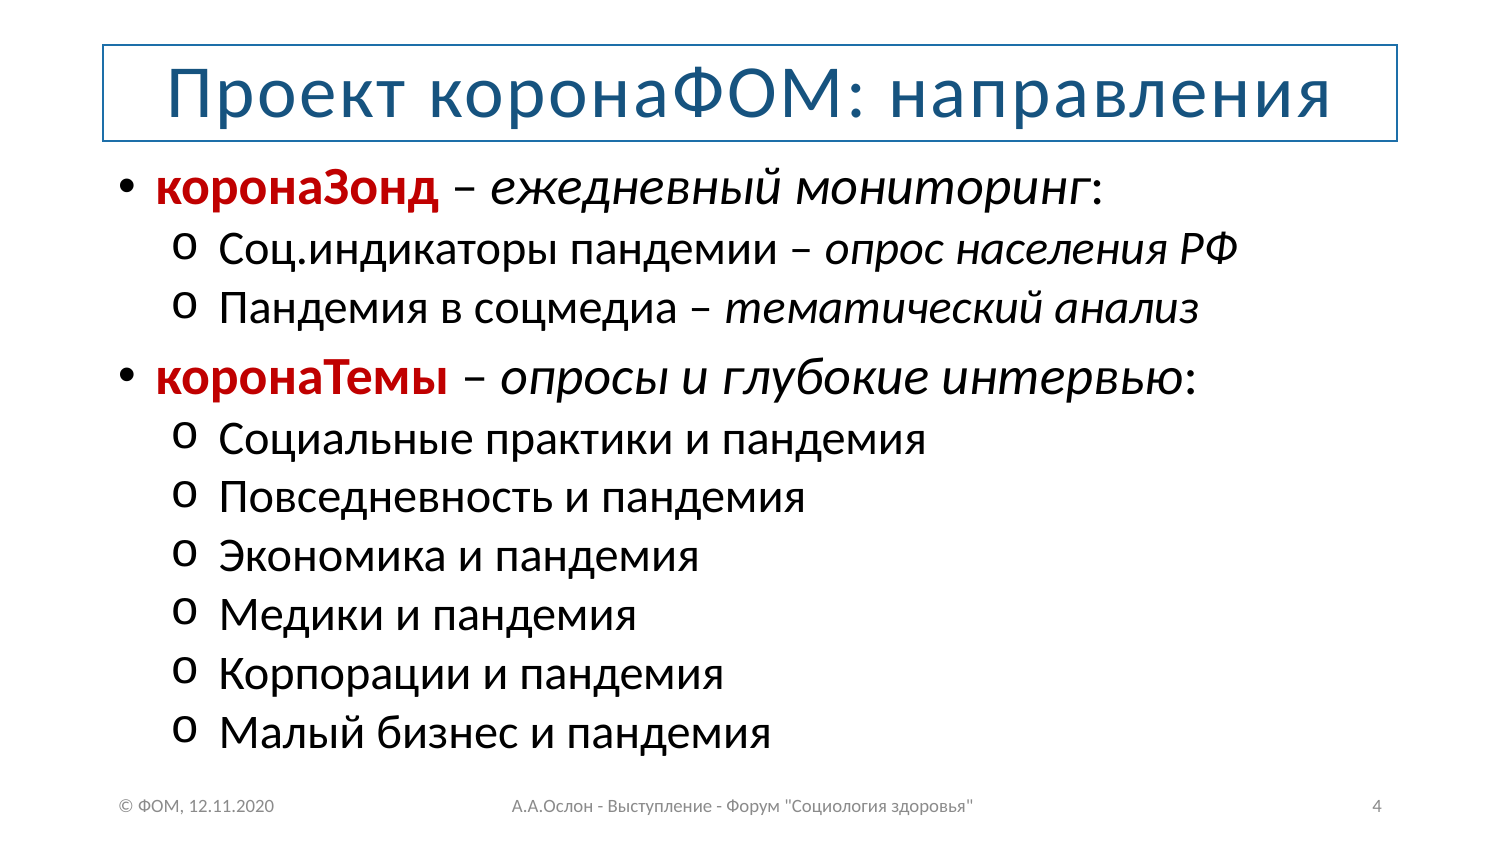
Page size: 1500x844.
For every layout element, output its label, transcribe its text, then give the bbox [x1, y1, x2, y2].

title Проект коронаФОМ: направления [102, 44, 1398, 142]
slide_number 4 [1059, 782, 1397, 827]
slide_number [103, 782, 441, 827]
list коронаЗонд – ежедневный мониторинг: Соц.индикаторы пандемии – опрос населения РФ Пандемия в соцмедиа – тематический анализ коронаТемы – опросы и глубокие интервью: Социальные практики и пандемия Повседневность и пандемия Экономика и пандемия Медики и пандемия Корпорации и пандемия Малый бизнес и пандемия [103, 151, 1397, 778]
footer А.А.Ослон - Выступление - Форум "Социология здоровья" [496, 782, 1004, 827]
